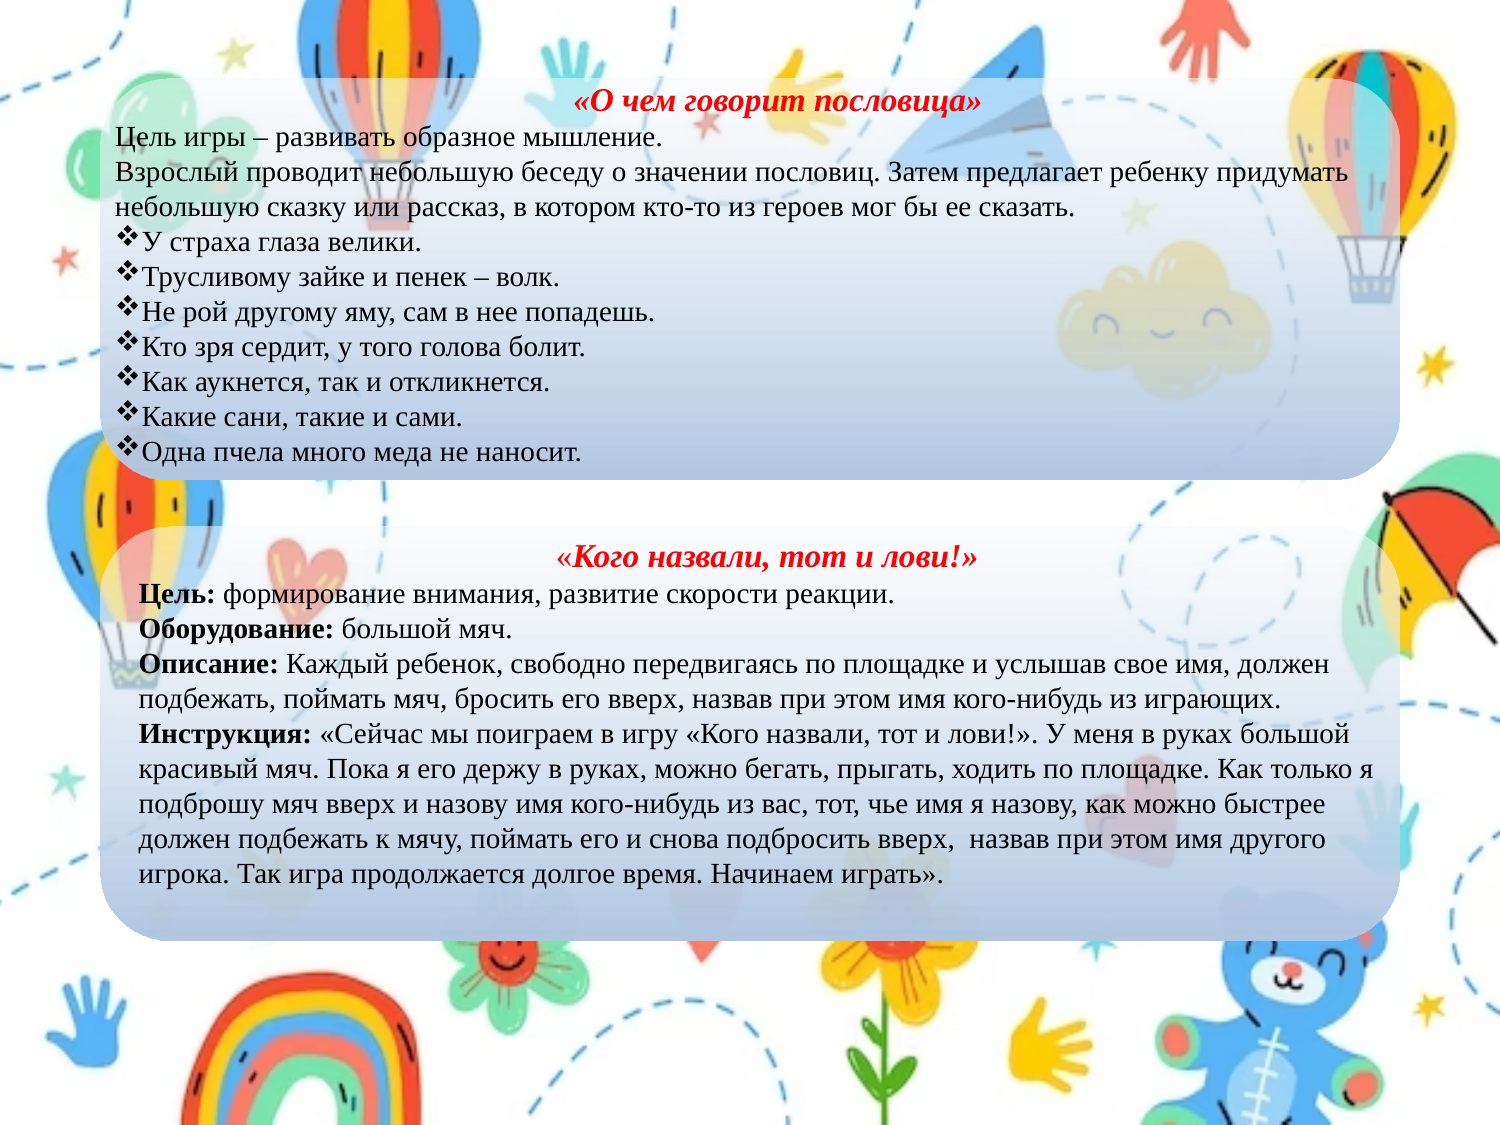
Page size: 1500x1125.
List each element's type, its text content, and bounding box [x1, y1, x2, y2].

text_box «Кого назвали, тот и лови!» Цель: формирование внимания, развитие скорости реакции. Оборудование: большой мяч. Описание: Каждый ребенок, свободно передвигаясь по площадке и услышав свое имя, должен подбежать, поймать мяч, бросить его вверх, назвав при этом имя кого-нибудь из играющих. Инструкция: «Сейчас мы поиграем в игру «Кого назвали, тот и лови!». У меня в руках большой красивый мяч. Пока я его держу в руках, можно бегать, прыгать, ходить по площадке. Как только я подброшу мяч вверх и назову имя кого-нибудь из вас, тот, чье имя я назову, как можно быстрее должен подбежать к мячу, поймать его и снова подбросить вверх, назвав при этом имя другого игрока. Так игра продолжается долгое время. Начинаем играть». [123, 527, 1412, 897]
picture [0, 0, 1500, 1125]
text_box «О чем говорит пословица» Цель игры – развивать образное мышление. Взрослый проводит небольшую беседу о значении пословиц. Затем предлагает ребенку придумать небольшую сказку или рассказ, в котором кто-то из героев мог бы ее сказать. У страха глаза велики. Трусливому зайке и пенек – волк. Не рой другому яму, сам в нее попадешь. Кто зря сердит, у того голова болит. Как аукнется, так и откликнется. Какие сани, такие и сами. Одна пчела много меда не наносит. [100, 70, 1465, 475]
text_box [137, 475, 1363, 482]
text_box [98, 542, 1397, 943]
